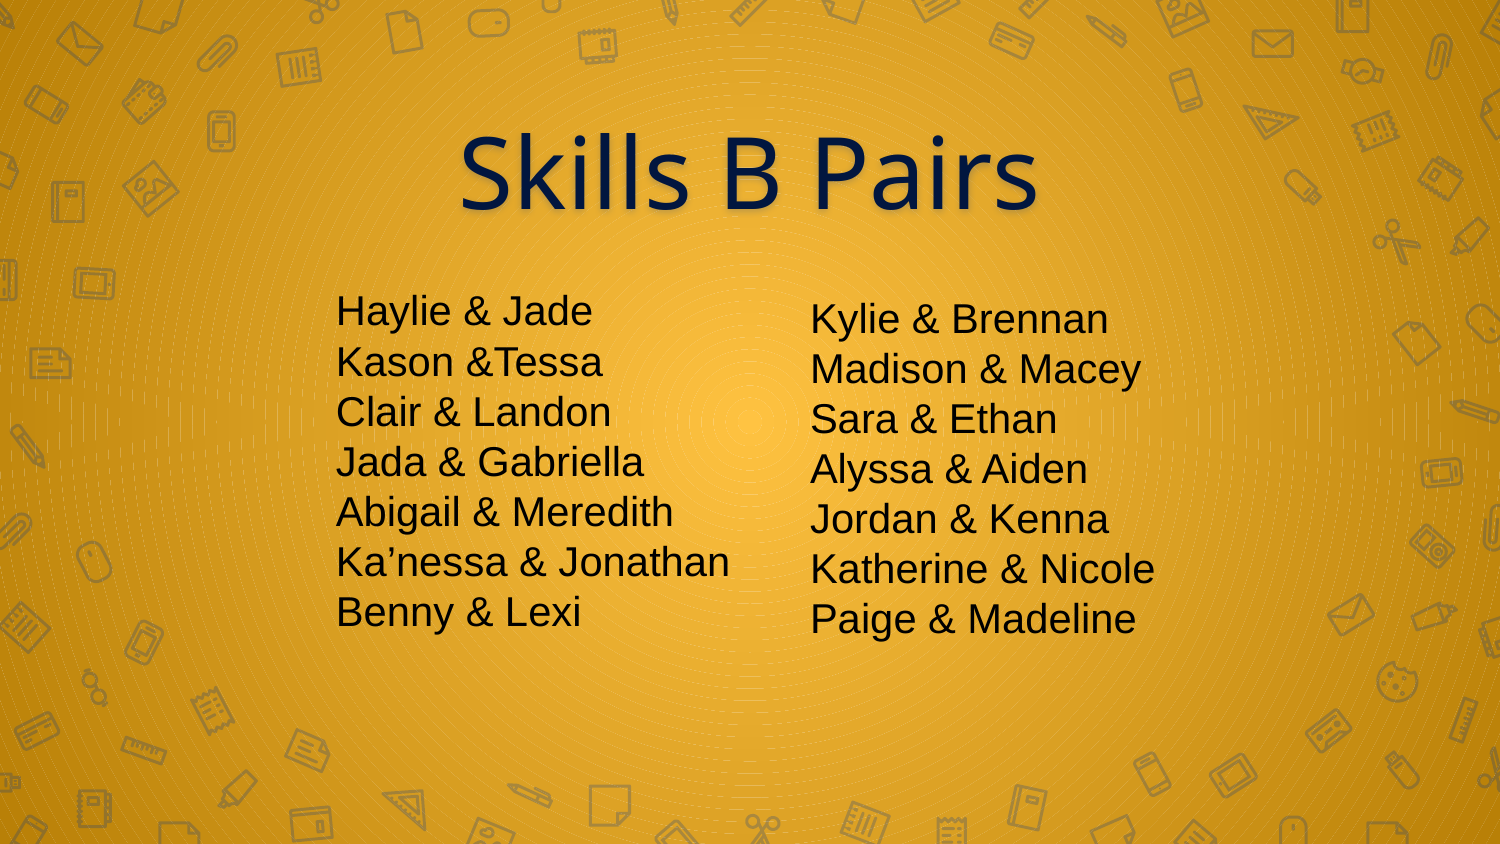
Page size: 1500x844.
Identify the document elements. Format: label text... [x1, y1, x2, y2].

title Skills B Pairs [298, 109, 1202, 230]
text_box Kylie & Brennan Madison & Macey Sara & Ethan Alyssa & Aiden Jordan & Kenna Katherine & Nicole Paige & Madeline [795, 284, 1192, 650]
text_box Haylie & Jade Kason &Tessa Clair & Landon Jada & Gabriella Abigail & Meredith Ka’nessa & Jonathan Benny & Lexi [320, 269, 1270, 650]
